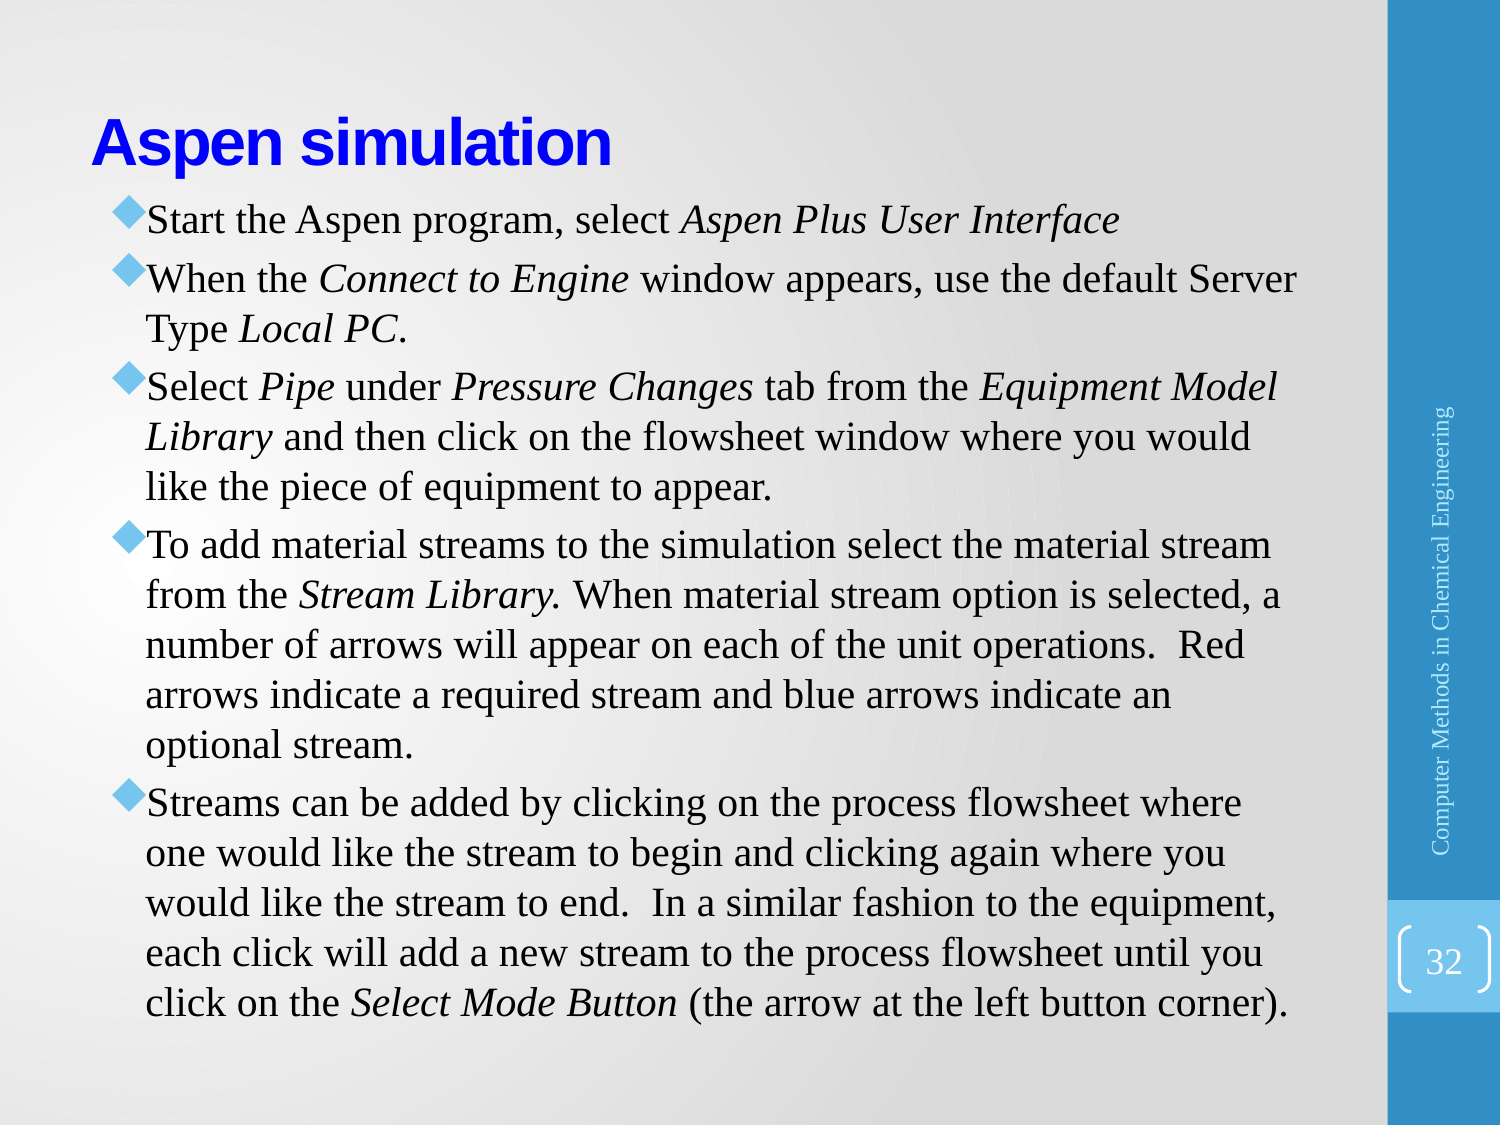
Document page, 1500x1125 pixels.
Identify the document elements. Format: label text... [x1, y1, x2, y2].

slide_number 32 [1397, 925, 1492, 994]
list Start the Aspen program, select Aspen Plus User Interface When the Connect to Engine window appears, use the default Server Type Local PC. Select Pipe under Pressure Changes tab from the Equipment Model Library and then click on the flowsheet window where you would like the piece of equipment to appear. To add material streams to the simulation select the material stream from the Stream Library. When material stream option is selected, a number of arrows will appear on each of the unit operations. Red arrows indicate a required stream and blue arrows indicate an optional stream. Streams can be added by clicking on the process flowsheet where one would like the stream to begin and clicking again where you would like the stream to end. In a similar fashion to the equipment, each click will add a new stream to the process flowsheet until you click on the Select Mode Button (the arrow at the left button corner). [75, 184, 1325, 1050]
footer Computer Methods in Chemical Engineering [1408, 391, 1469, 889]
title Aspen simulation [75, 45, 1325, 184]
